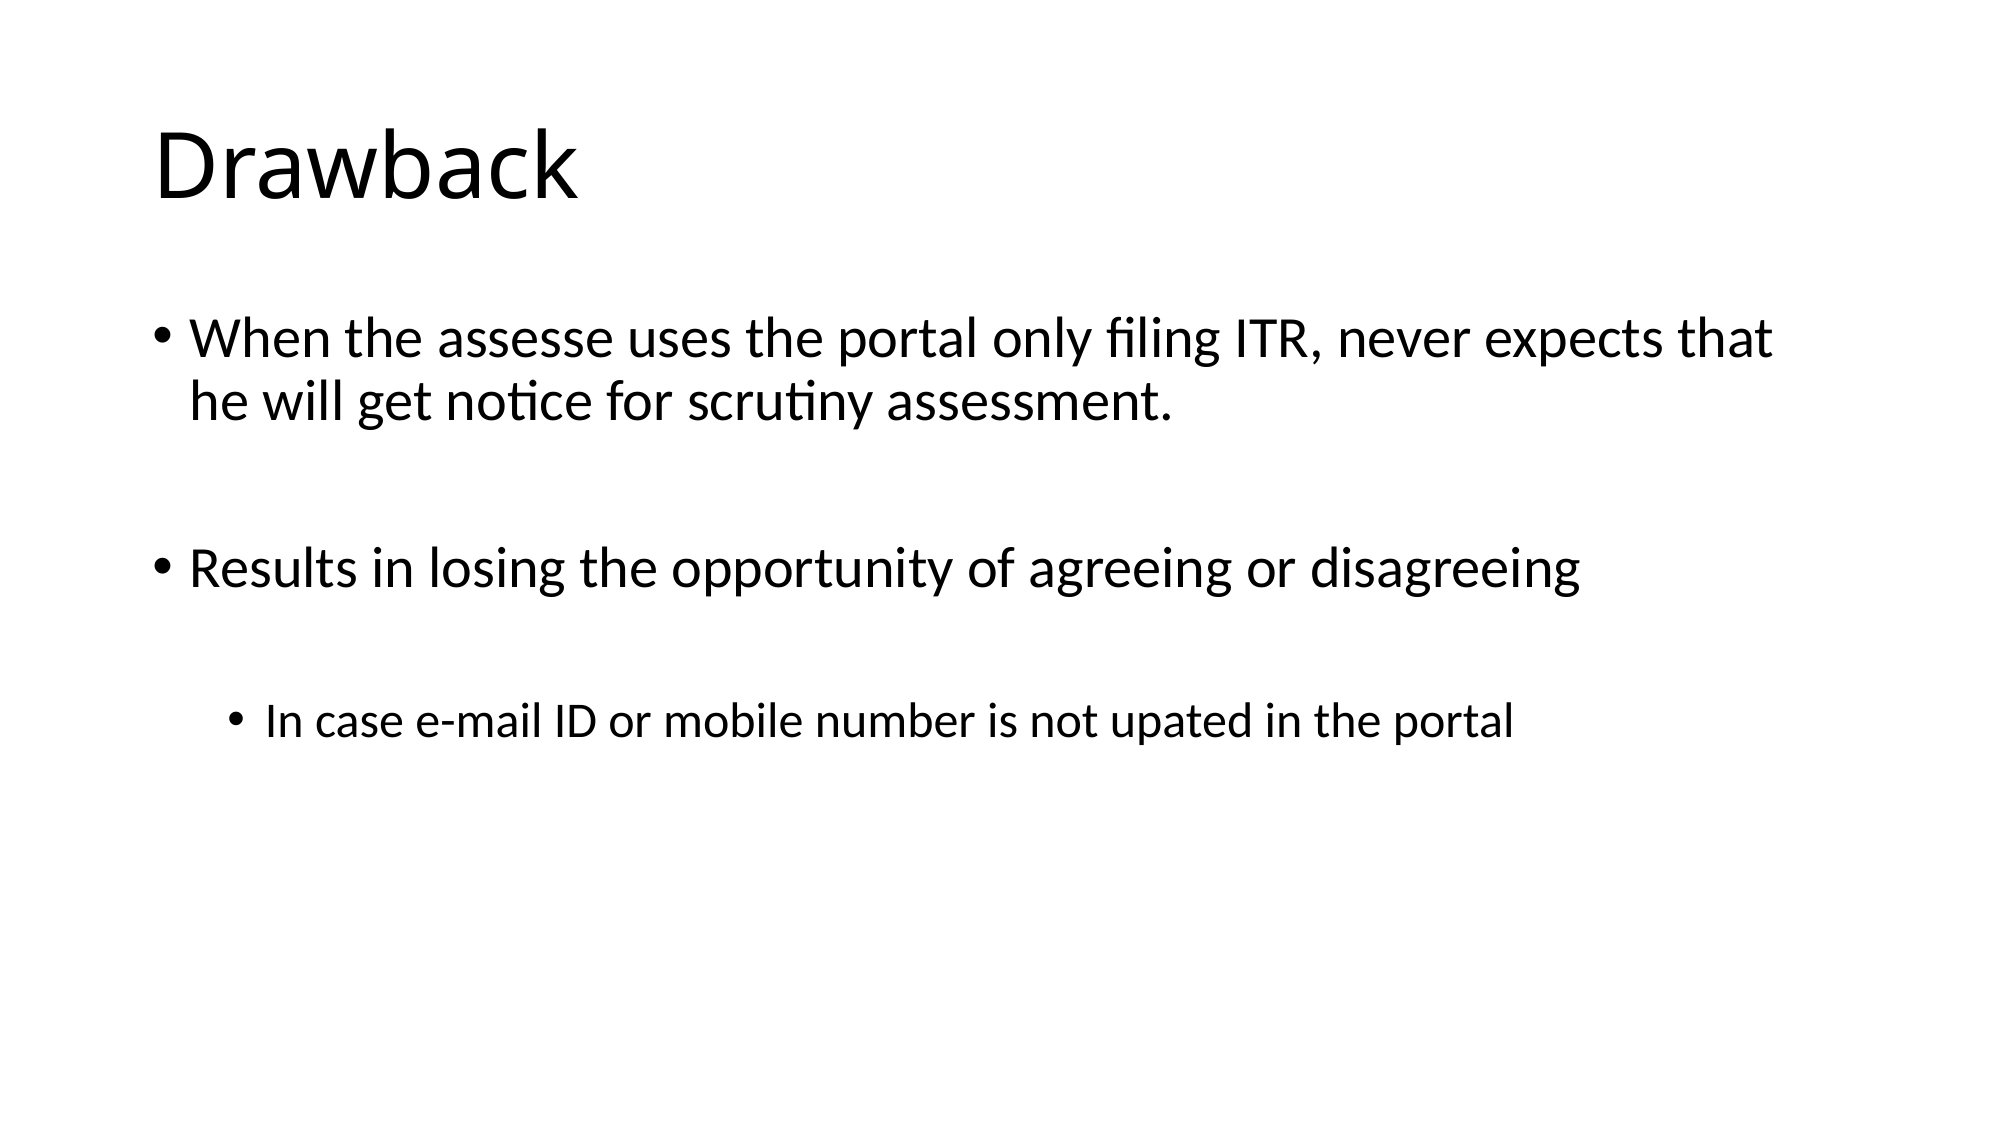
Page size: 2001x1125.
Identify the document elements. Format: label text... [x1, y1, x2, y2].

title Drawback [137, 59, 1863, 278]
list When the assesse uses the portal only filing ITR, never expects that he will get notice for scrutiny assessment. Results in losing the opportunity of agreeing or disagreeing In case e-mail ID or mobile number is not upated in the portal [137, 299, 1863, 1014]
